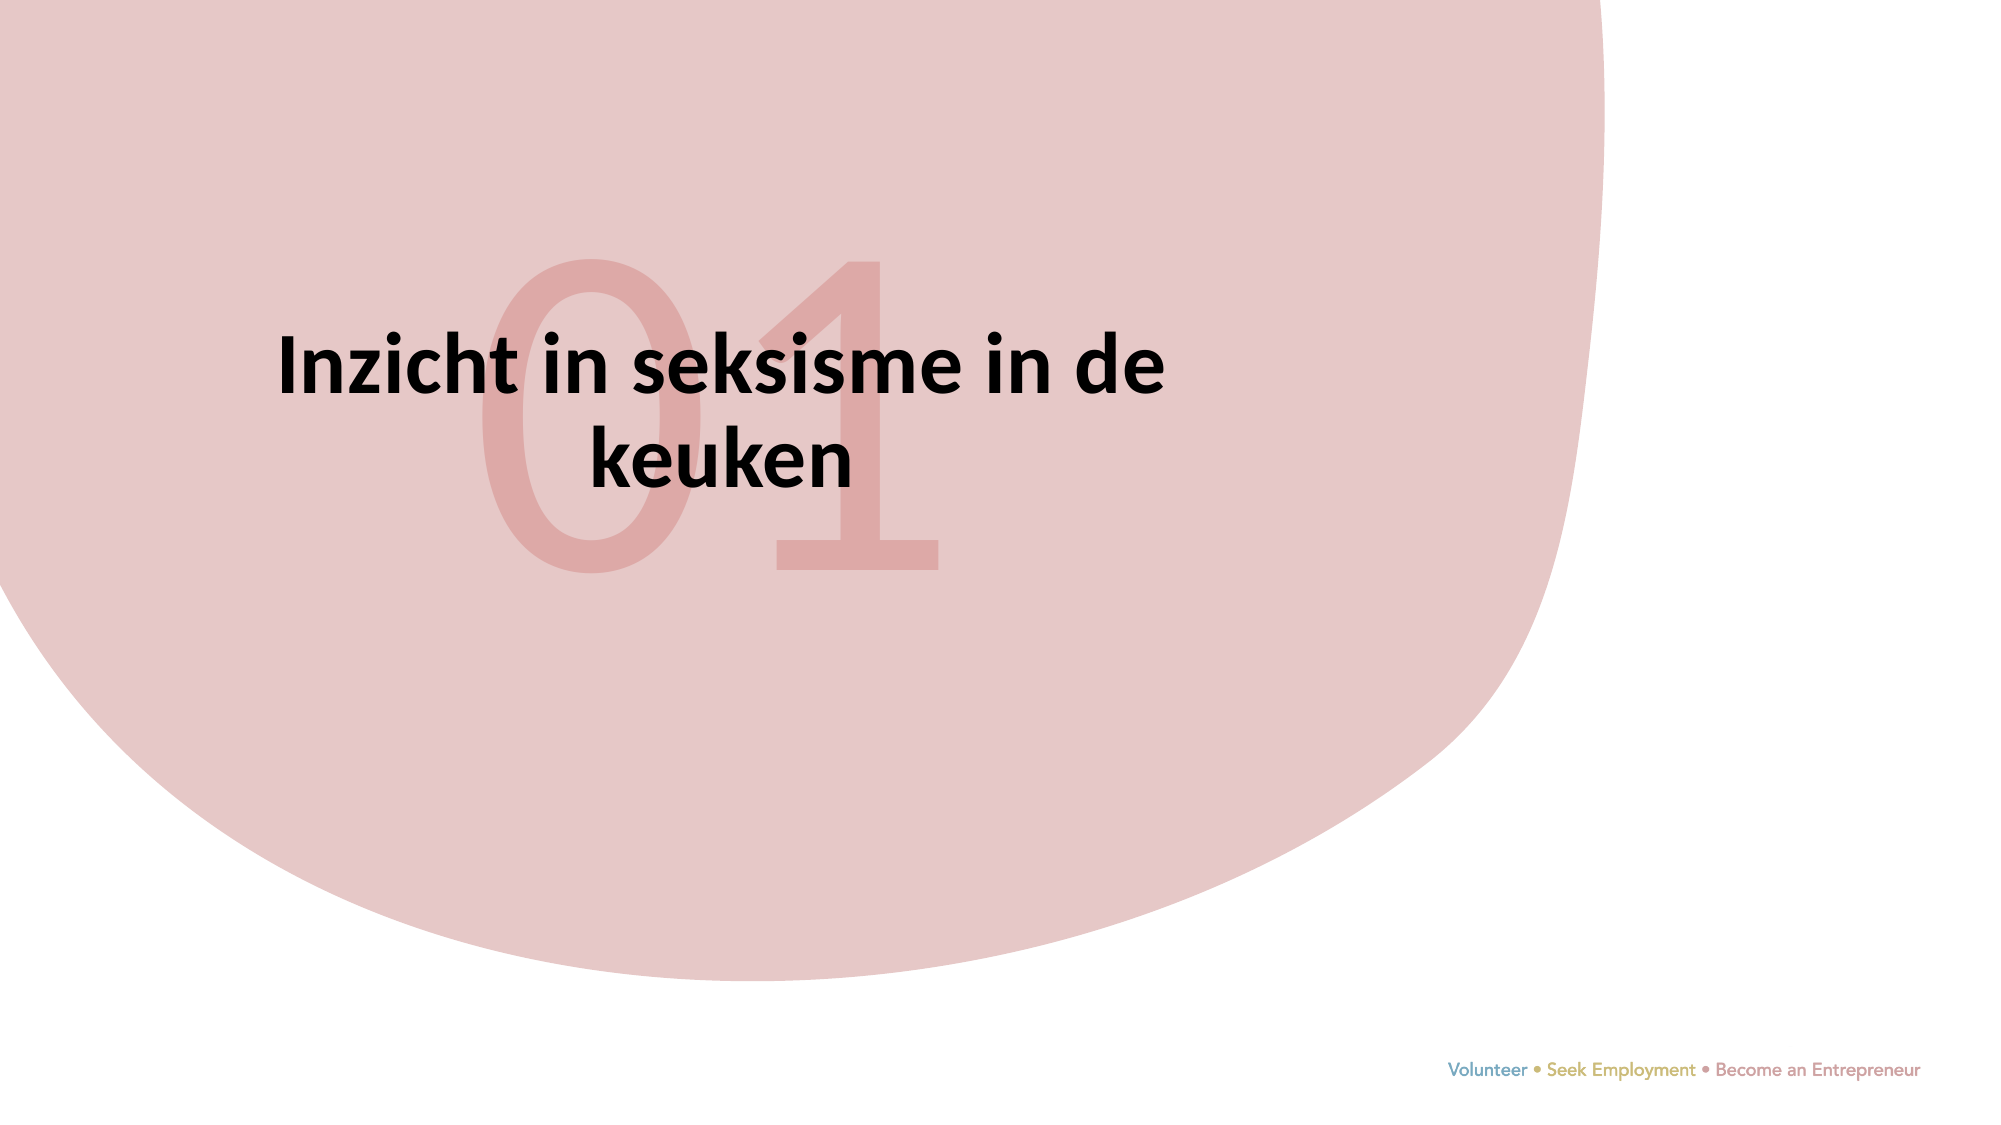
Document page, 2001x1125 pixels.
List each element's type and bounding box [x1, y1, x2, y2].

text_box [1418, 1046, 1971, 1103]
text_box [0, 0, 1606, 1027]
